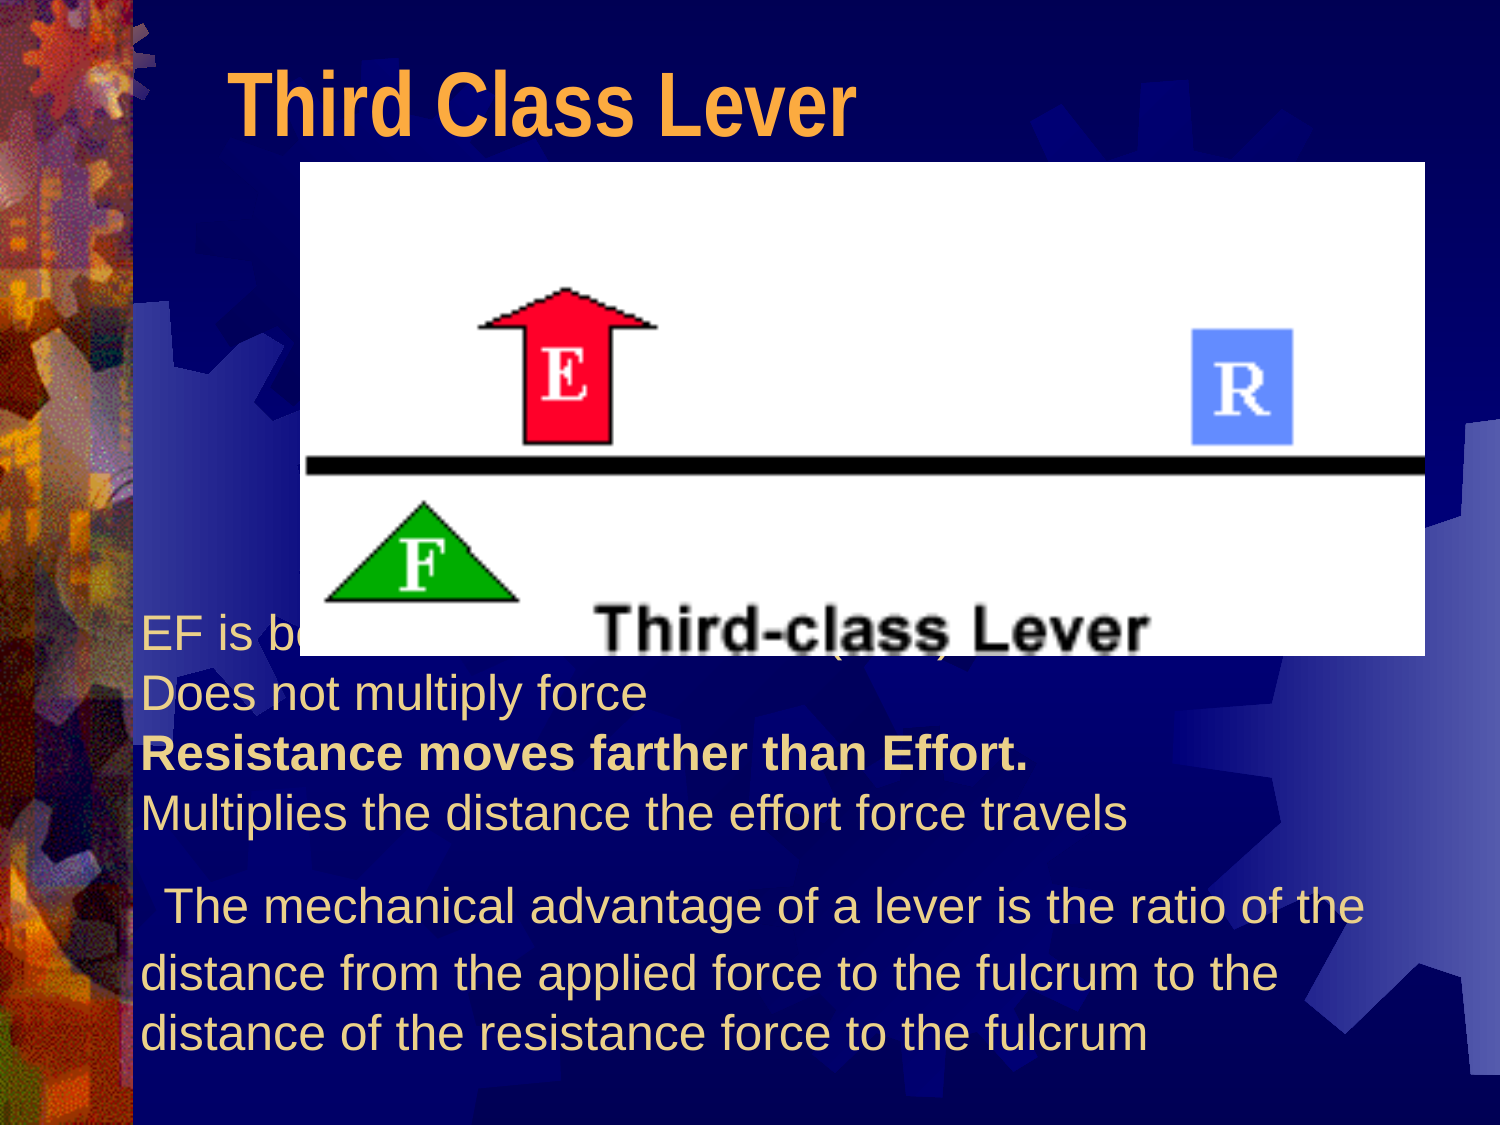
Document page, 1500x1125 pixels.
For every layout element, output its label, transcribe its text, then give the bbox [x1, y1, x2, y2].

title EF is between fulcrum and RF (load) Does not multiply force Resistance moves farther than Effort. Multiplies the distance the effort force travels The mechanical advantage of a lever is the ratio of the distance from the applied force to the fulcrum to the distance of the resistance force to the fulcrum [124, 537, 1463, 1125]
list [299, 162, 1426, 656]
picture [0, 0, 133, 1125]
text_box Third Class Lever [212, 37, 874, 163]
